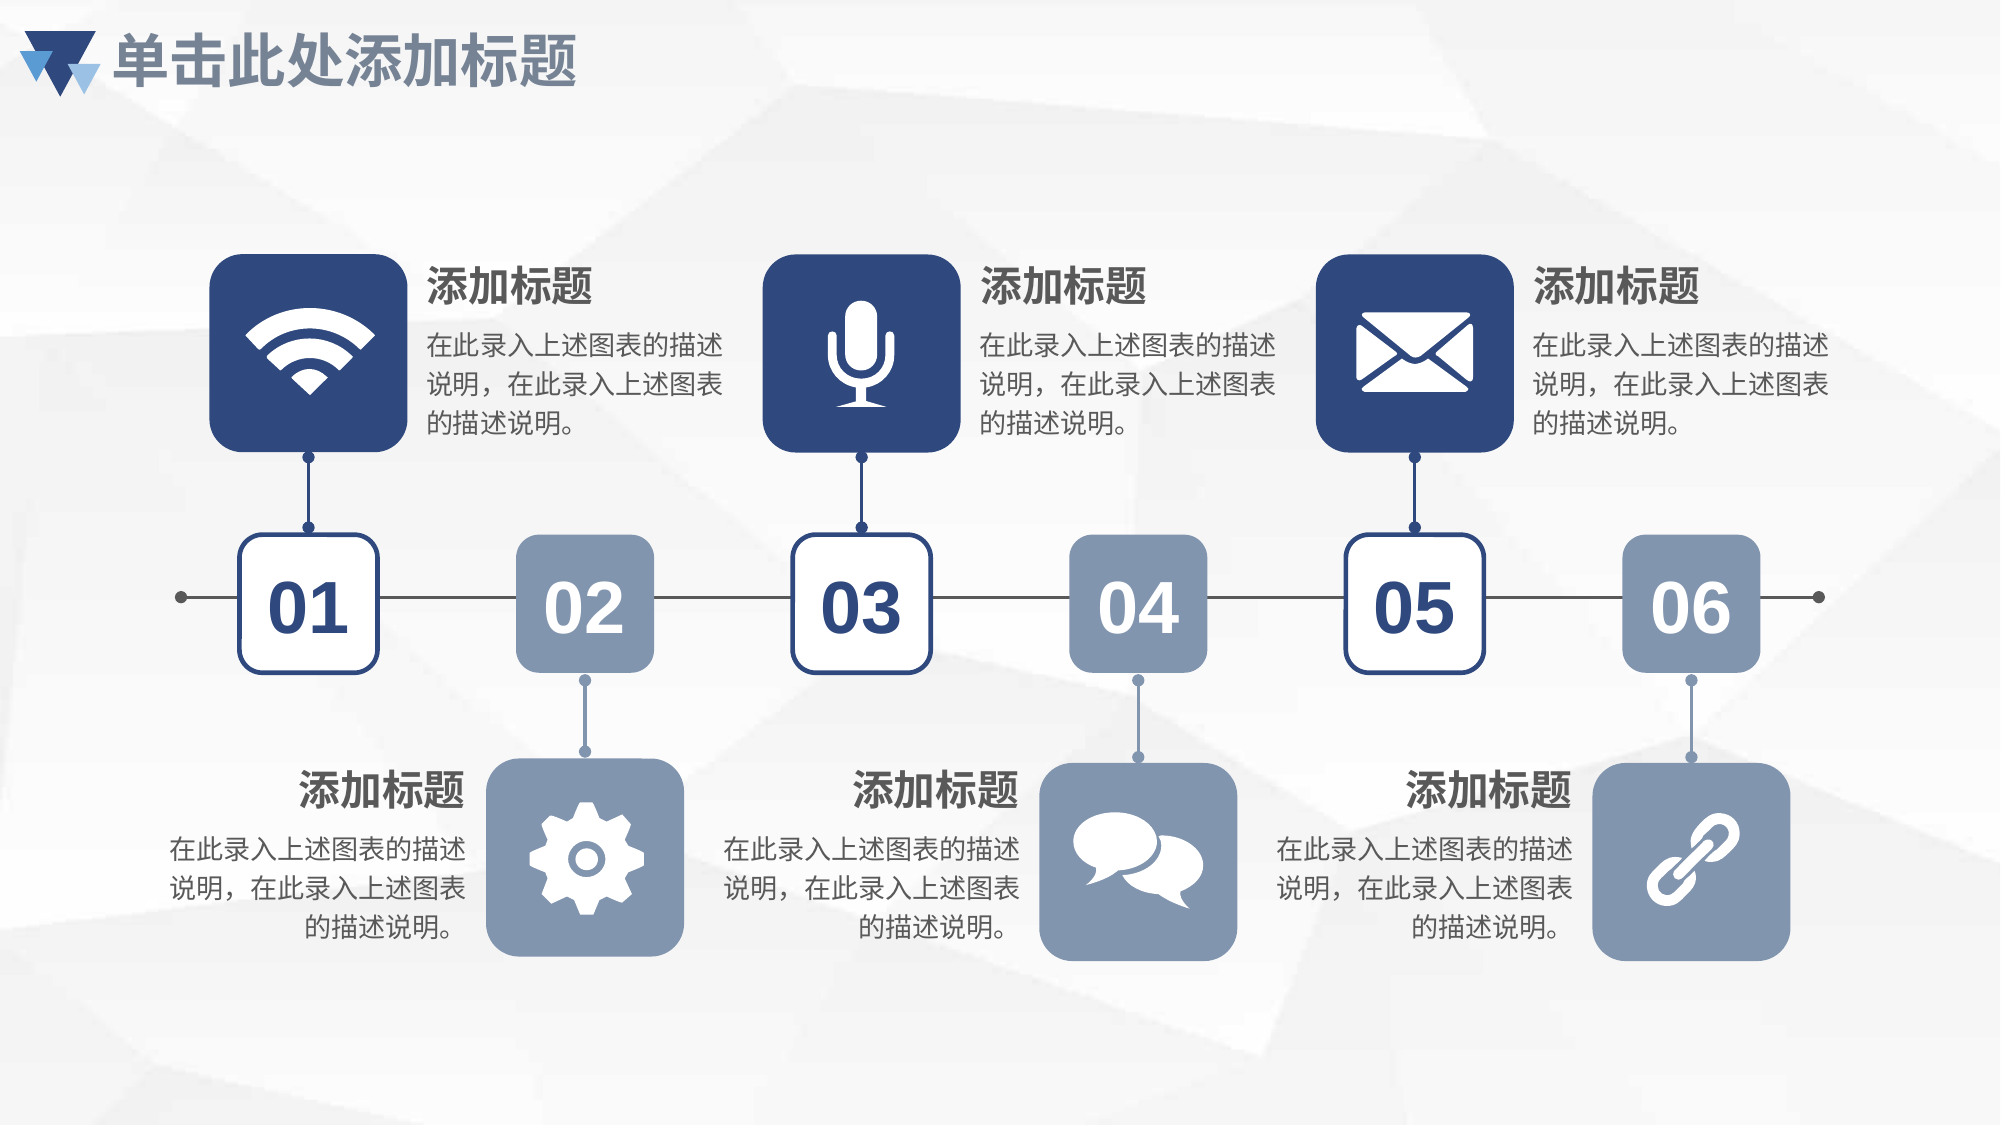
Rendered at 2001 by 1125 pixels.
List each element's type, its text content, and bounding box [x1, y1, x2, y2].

text_box 03 [791, 533, 932, 597]
text_box 添加标题 [1390, 756, 1588, 818]
text_box 05 [1344, 533, 1485, 597]
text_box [486, 680, 685, 957]
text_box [1592, 680, 1791, 962]
text_box 06 [1621, 598, 1762, 674]
text_box 在此录入上述图表的描述说明，在此录入上述图表的描述说明。 [964, 314, 1315, 447]
text_box 添加标题 [411, 252, 609, 314]
text_box 04 [1068, 533, 1209, 597]
text_box 添加标题 [1518, 252, 1716, 314]
text_box 02 [515, 533, 656, 597]
text_box 在此录入上述图表的描述说明，在此录入上述图表的描述说明。 [130, 818, 482, 951]
text_box 在此录入上述图表的描述说明，在此录入上述图表的描述说明。 [411, 314, 762, 447]
text_box 在此录入上述图表的描述说明，在此录入上述图表的描述说明。 [1517, 314, 1869, 447]
picture [0, 0, 2001, 1125]
text_box 添加标题 [283, 756, 481, 818]
text_box 05 [1344, 598, 1485, 674]
text_box 添加标题 [837, 756, 1035, 818]
text_box 01 [238, 598, 379, 674]
text_box 添加标题 [965, 252, 1163, 314]
text_box 02 [514, 598, 656, 674]
text_box 在此录入上述图表的描述说明，在此录入上述图表的描述说明。 [685, 818, 1035, 951]
text_box 03 [791, 598, 932, 674]
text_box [1315, 254, 1514, 528]
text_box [762, 254, 961, 528]
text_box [209, 254, 408, 528]
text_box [1039, 680, 1238, 962]
text_box 04 [1068, 598, 1209, 674]
text_box 06 [1621, 533, 1762, 597]
text_box 01 [238, 533, 379, 597]
text_box 在此录入上述图表的描述说明，在此录入上述图表的描述说明。 [1238, 818, 1589, 951]
